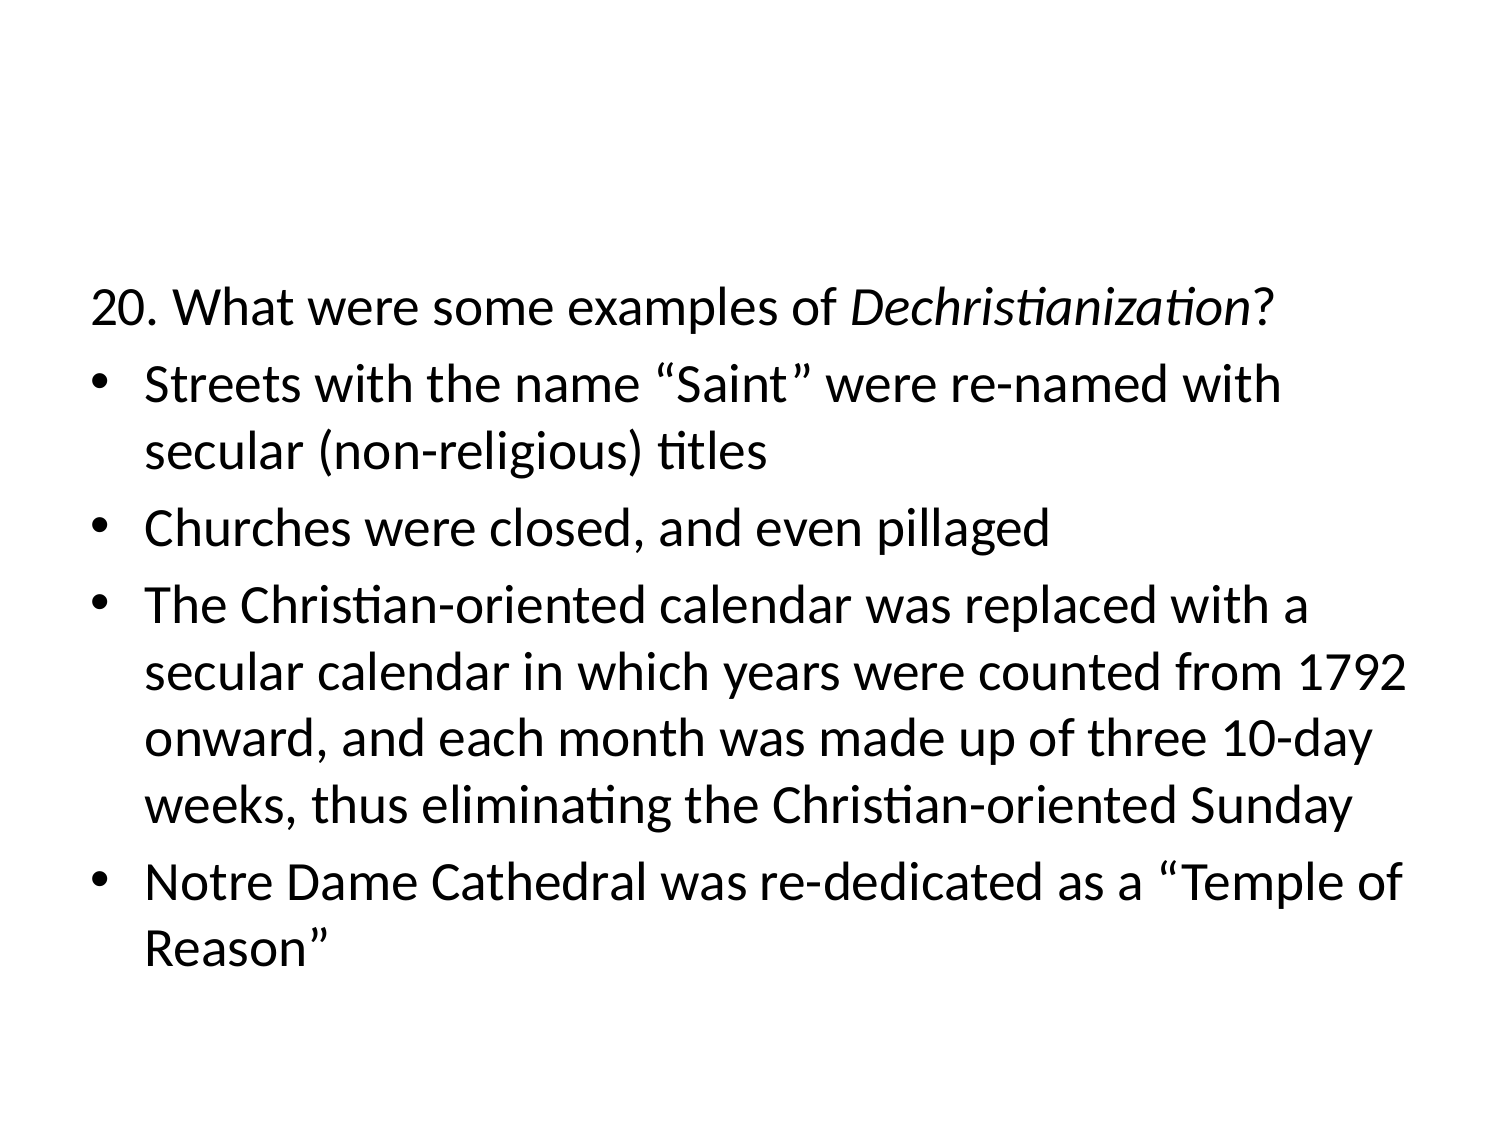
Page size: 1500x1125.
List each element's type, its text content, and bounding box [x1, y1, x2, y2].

list 20. What were some examples of Dechristianization? Streets with the name “Saint” were re-named with secular (non-religious) titles Churches were closed, and even pillaged The Christian-oriented calendar was replaced with a secular calendar in which years were counted from 1792 onward, and each month was made up of three 10-day weeks, thus eliminating the Christian-oriented Sunday Notre Dame Cathedral was re-dedicated as a “Temple of Reason” [75, 262, 1425, 1005]
